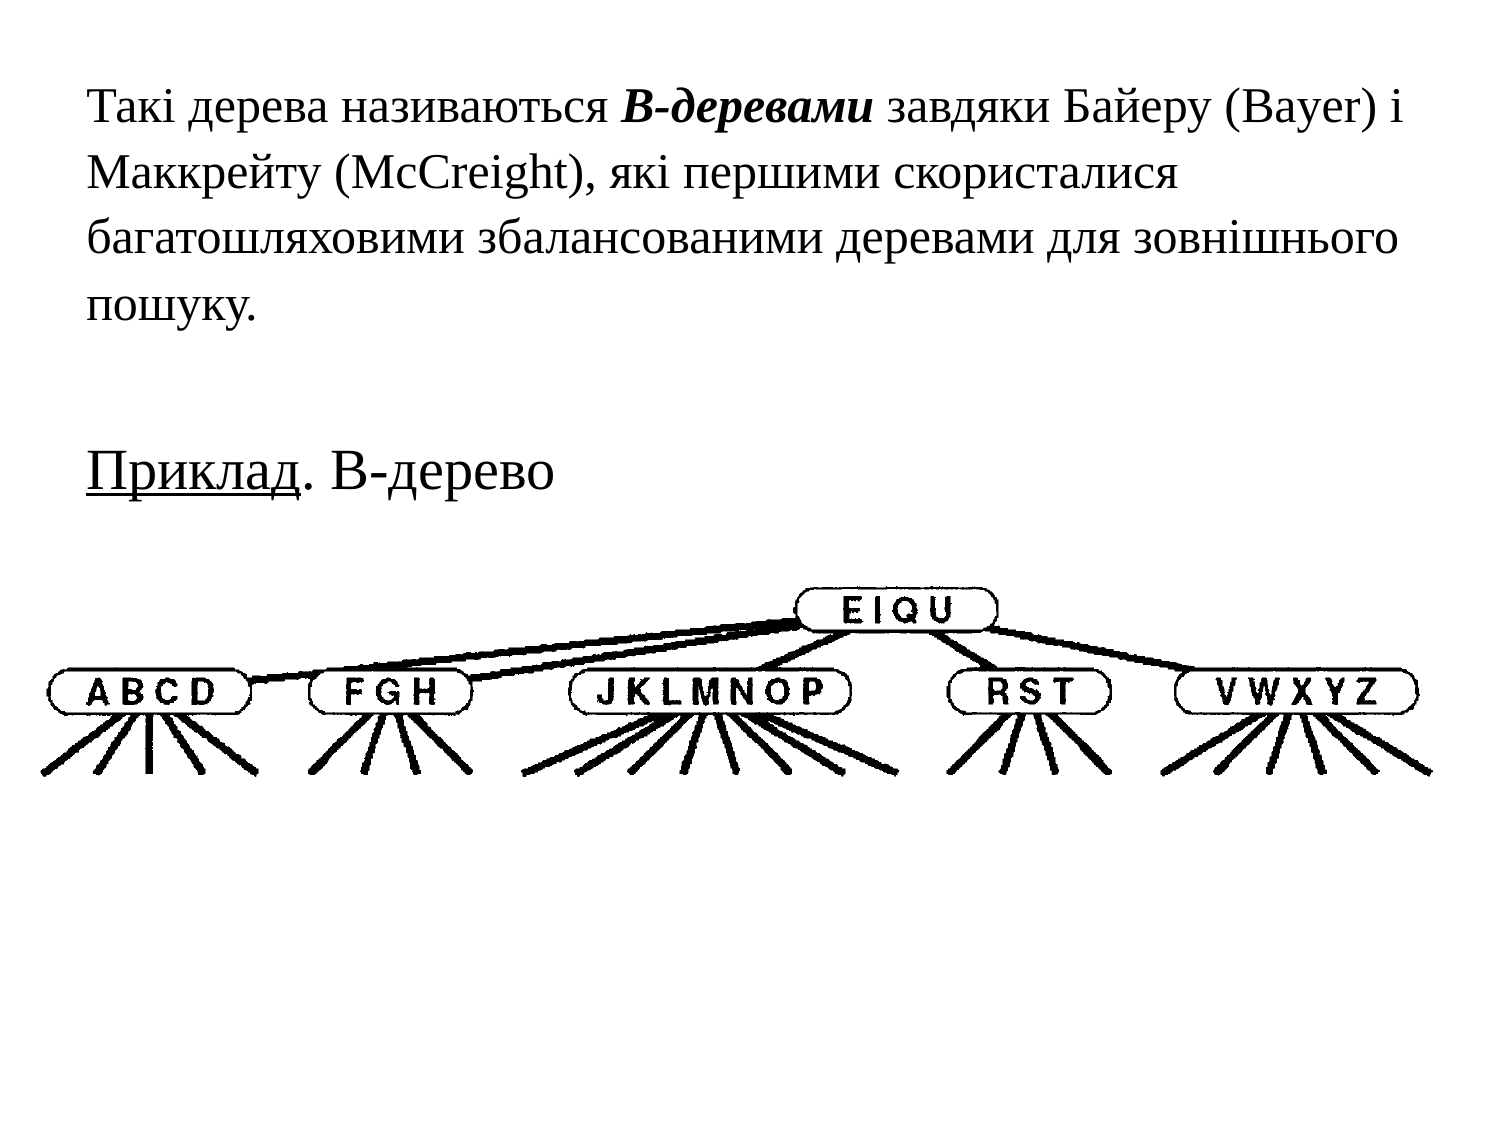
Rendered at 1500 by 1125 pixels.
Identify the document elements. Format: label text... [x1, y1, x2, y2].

list Такі дерева називаються В-деревами завдяки Байеру (Bayer) і Маккрейту (McCreight), які першими скористалися багатошляховими збалансованими деревами для зовнішнього пошуку. [0, 58, 1500, 424]
text_box Приклад. В-дерево [0, 424, 1500, 504]
picture [30, 576, 1447, 788]
